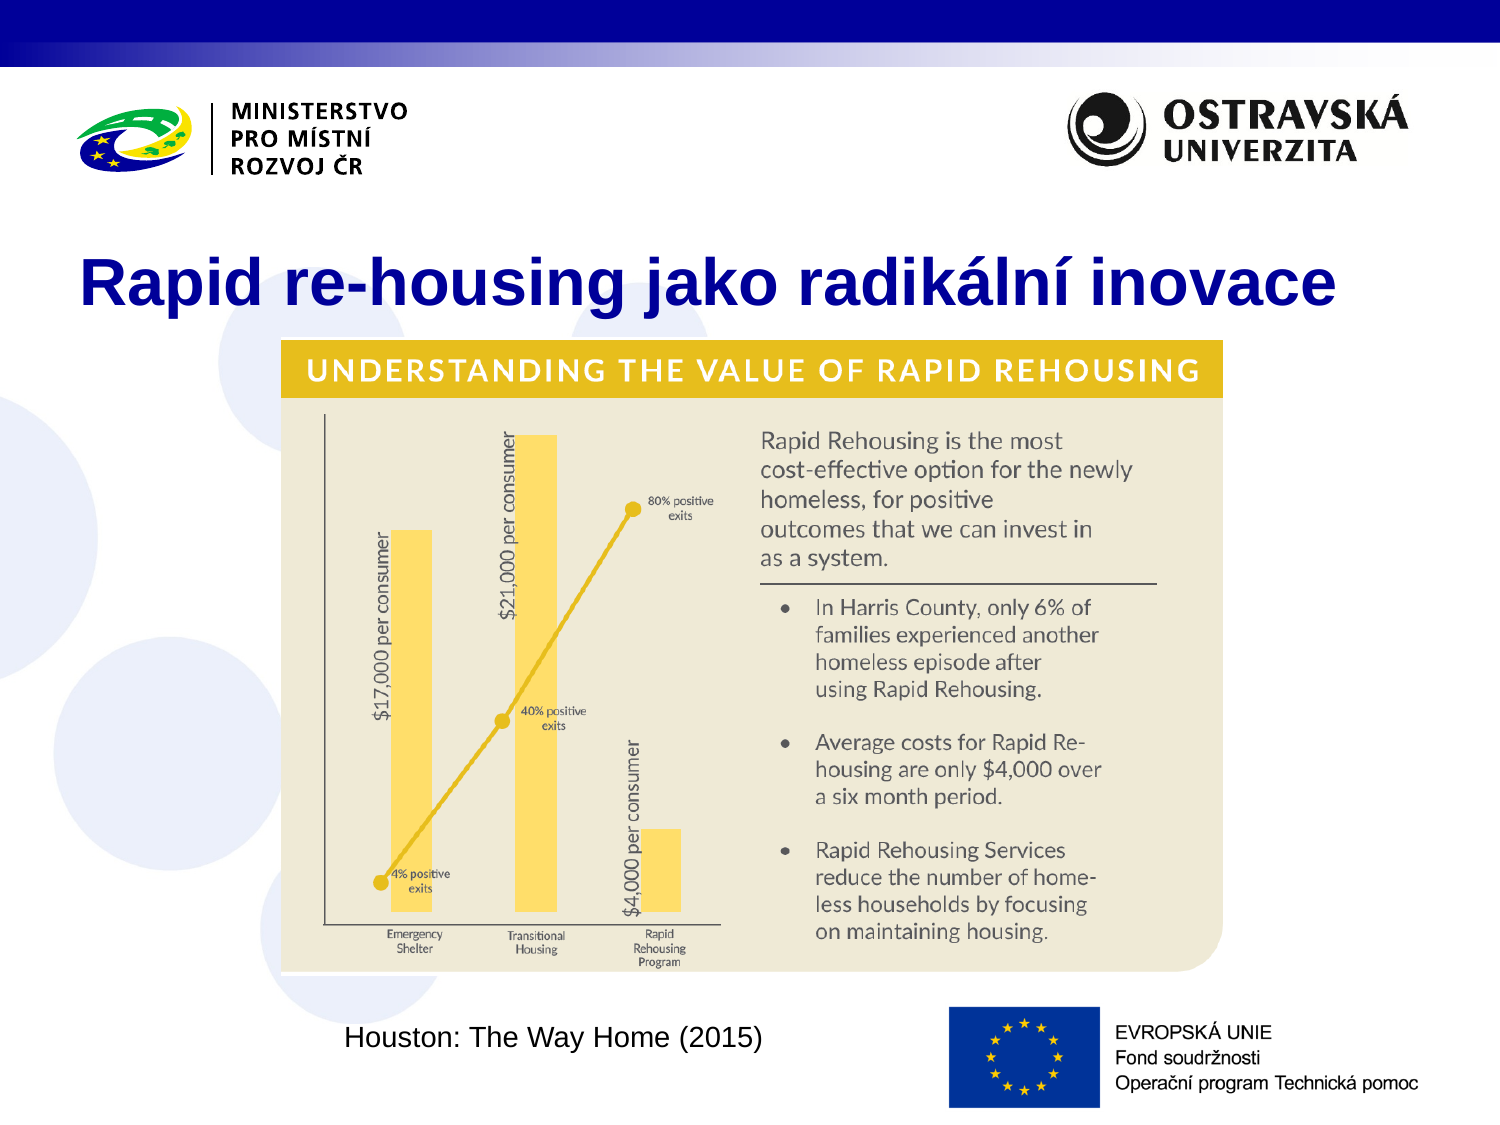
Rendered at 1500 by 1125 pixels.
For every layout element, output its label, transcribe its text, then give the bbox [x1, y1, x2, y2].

picture [0, 267, 1452, 1125]
picture [1053, 77, 1426, 185]
text_box Houston: The Way Home (2015) [329, 1011, 779, 1061]
title Rapid re-housing jako radikální inovace [64, 231, 1425, 315]
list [281, 337, 1223, 977]
